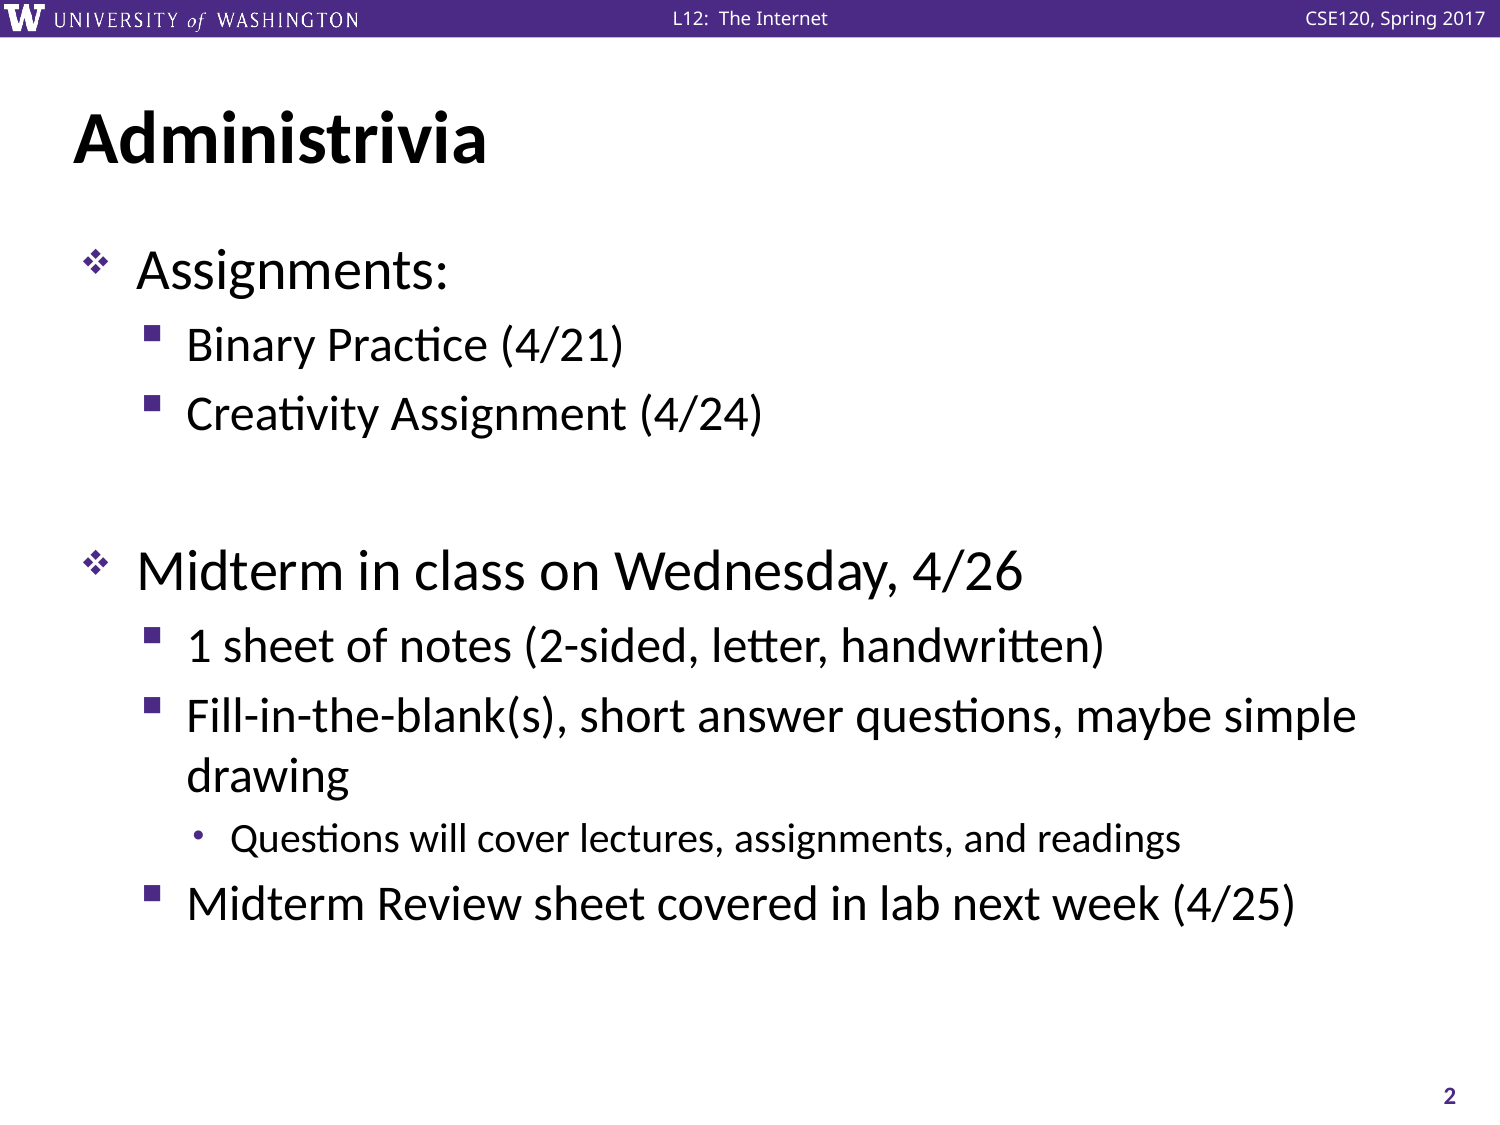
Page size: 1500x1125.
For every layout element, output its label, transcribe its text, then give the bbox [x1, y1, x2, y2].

title Administrivia [58, 71, 1438, 197]
picture [4, 4, 358, 32]
slide_number 2 [1400, 1065, 1500, 1125]
list Assignments: Binary Practice (4/21) Creativity Assignment (4/24) Midterm in class on Wednesday, 4/26 1 sheet of notes (2-sided, letter, handwritten) Fill-in-the-blank(s), short answer questions, maybe simple drawing Questions will cover lectures, assignments, and readings Midterm Review sheet covered in lab next week (4/25) [64, 223, 1438, 1040]
